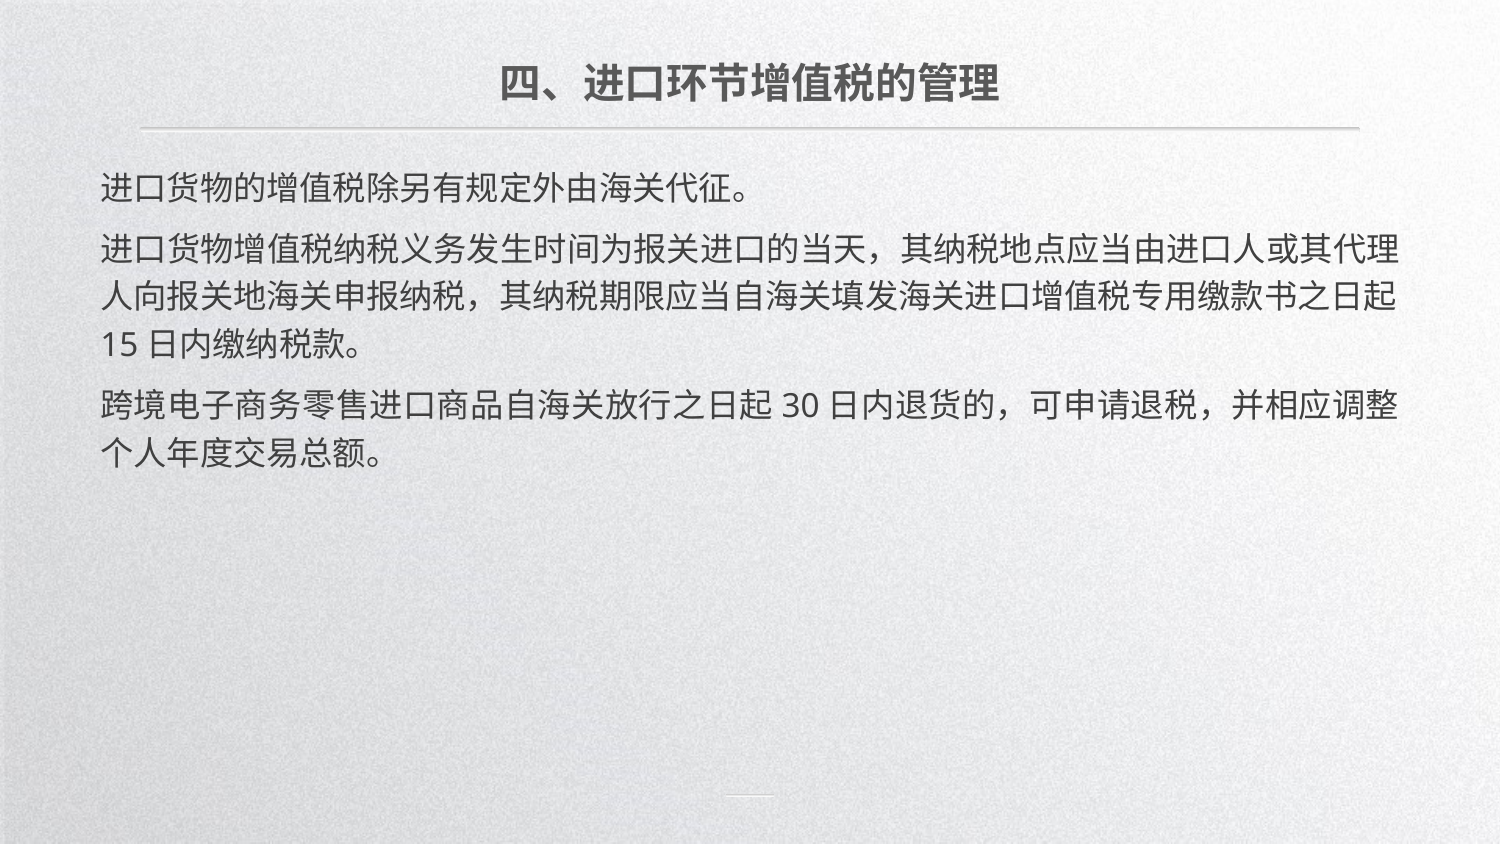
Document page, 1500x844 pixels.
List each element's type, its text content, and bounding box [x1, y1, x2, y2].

picture [0, 0, 1500, 844]
text_box 进口货物的增值税除另有规定外由海关代征。 进口货物增值税纳税义务发生时间为报关进口的当天，其纳税地点应当由进口人或其代理人向报关地海关申报纳税，其纳税期限应当自海关填发海关进口增值税专用缴款书之日起15日内缴纳税款。 跨境电子商务零售进口商品自海关放行之日起30日内退货的，可申请退税，并相应调整个人年度交易总额。 [100, 159, 1400, 533]
text_box 四、进口环节增值税的管理 [355, 51, 1145, 113]
